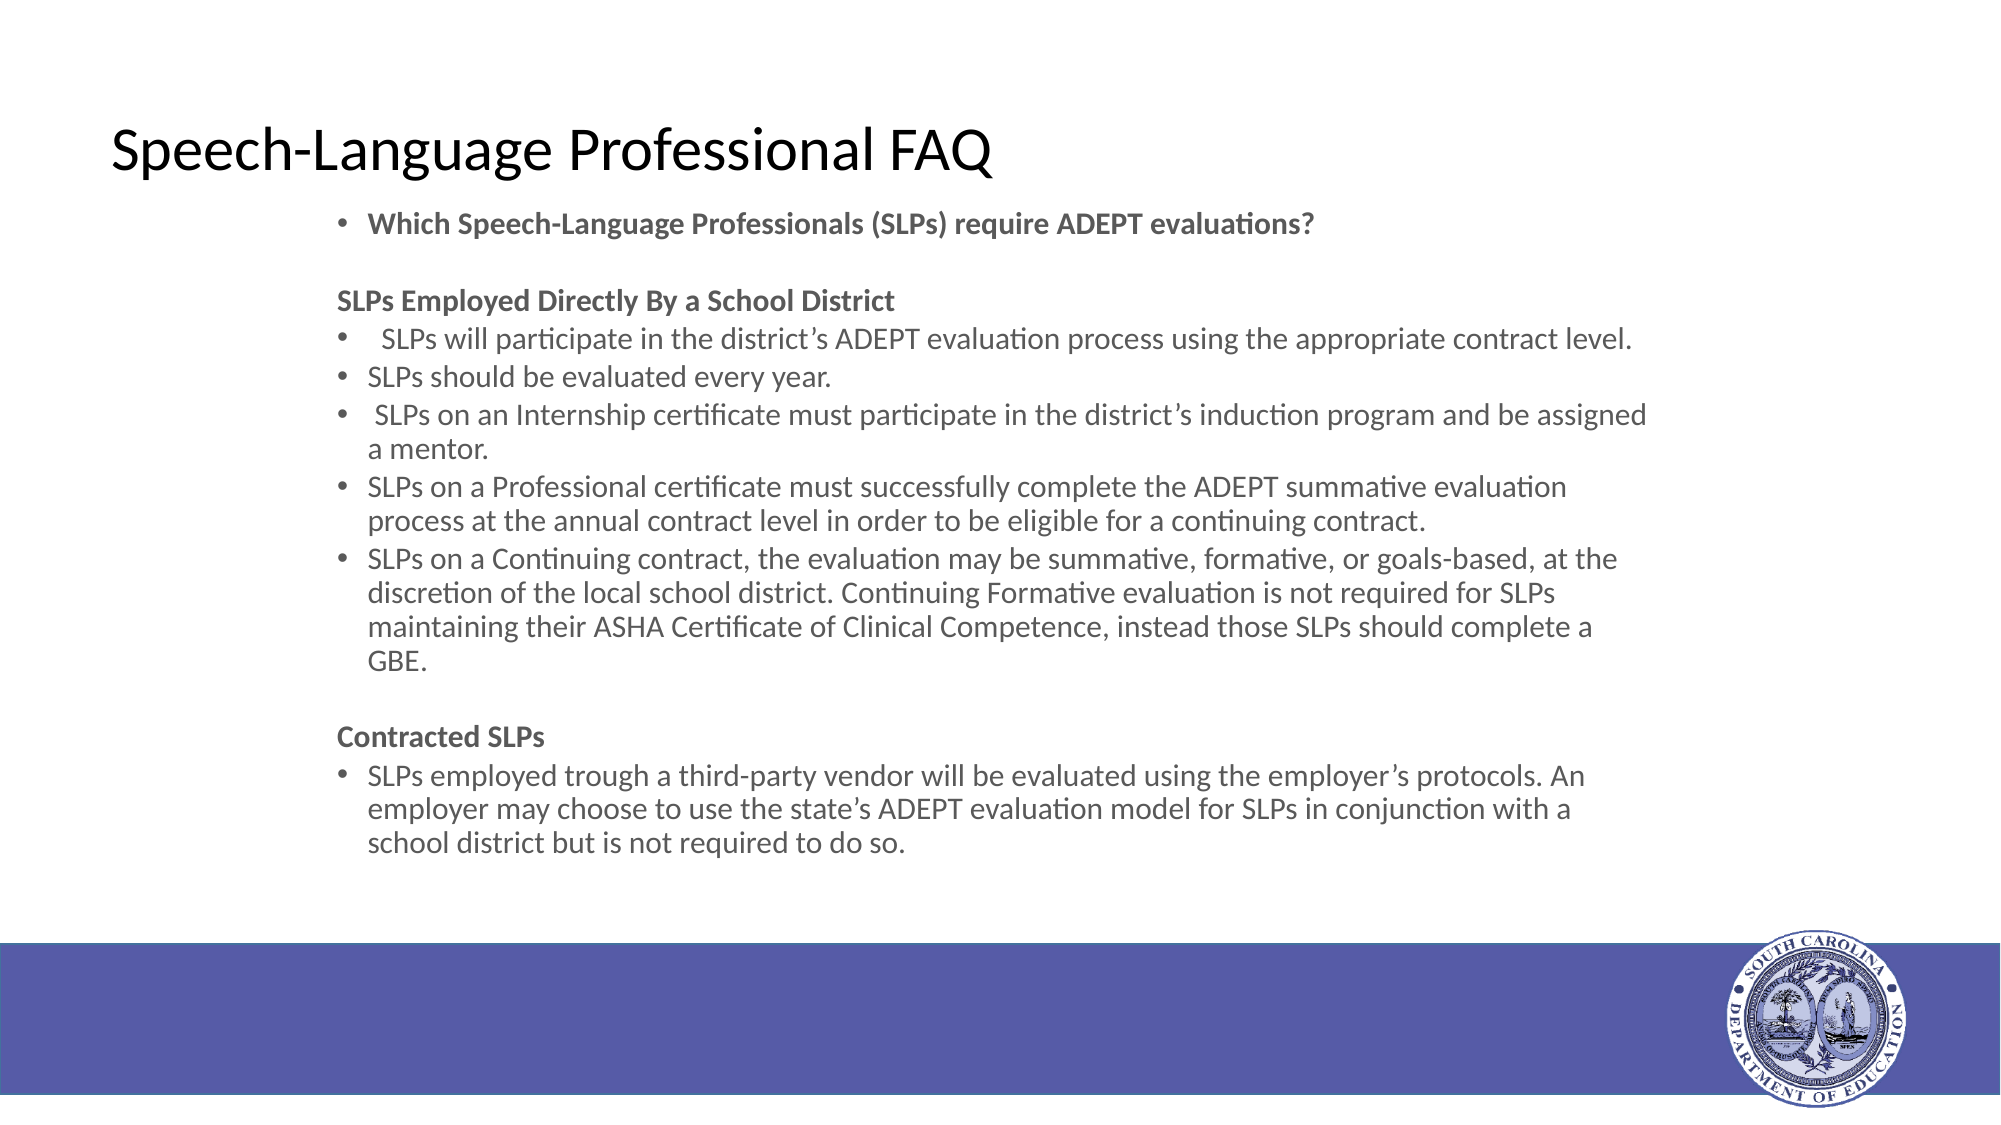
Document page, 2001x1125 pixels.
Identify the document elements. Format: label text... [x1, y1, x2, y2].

list Which Speech-Language Professionals (SLPs) require ADEPT evaluations? ​ ​ SLPs Employed Directly By a School District ​ SLPs will participate in the district’s ADEPT evaluation process using the appropriate contract level. ​ SLPs should be evaluated every year. ​ SLPs on an Internship certificate must participate in the district’s induction program and be assigned a mentor. ​ SLPs on a Professional certificate must successfully complete the ADEPT summative evaluation process at the annual contract level in order to be eligible for a continuing contract. ​ SLPs on a Continuing contract, the evaluation may be summative, formative, or goals-based, at the discretion of the local school district. Continuing Formative evaluation is not required for SLPs maintaining their ASHA Certificate of Clinical Competence, instead those SLPs should complete a GBE.​ Contracted SLPs ​ SLPs employed trough a third-party vendor will be evaluated using the employer’s protocols. An employer may choose to use the state’s ADEPT evaluation model for SLPs in conjunction with a school district but is not required to do so.​​ [322, 200, 1673, 926]
picture [1723, 928, 1907, 1109]
title Speech-Language Professional FAQ ​ [96, 59, 1897, 240]
